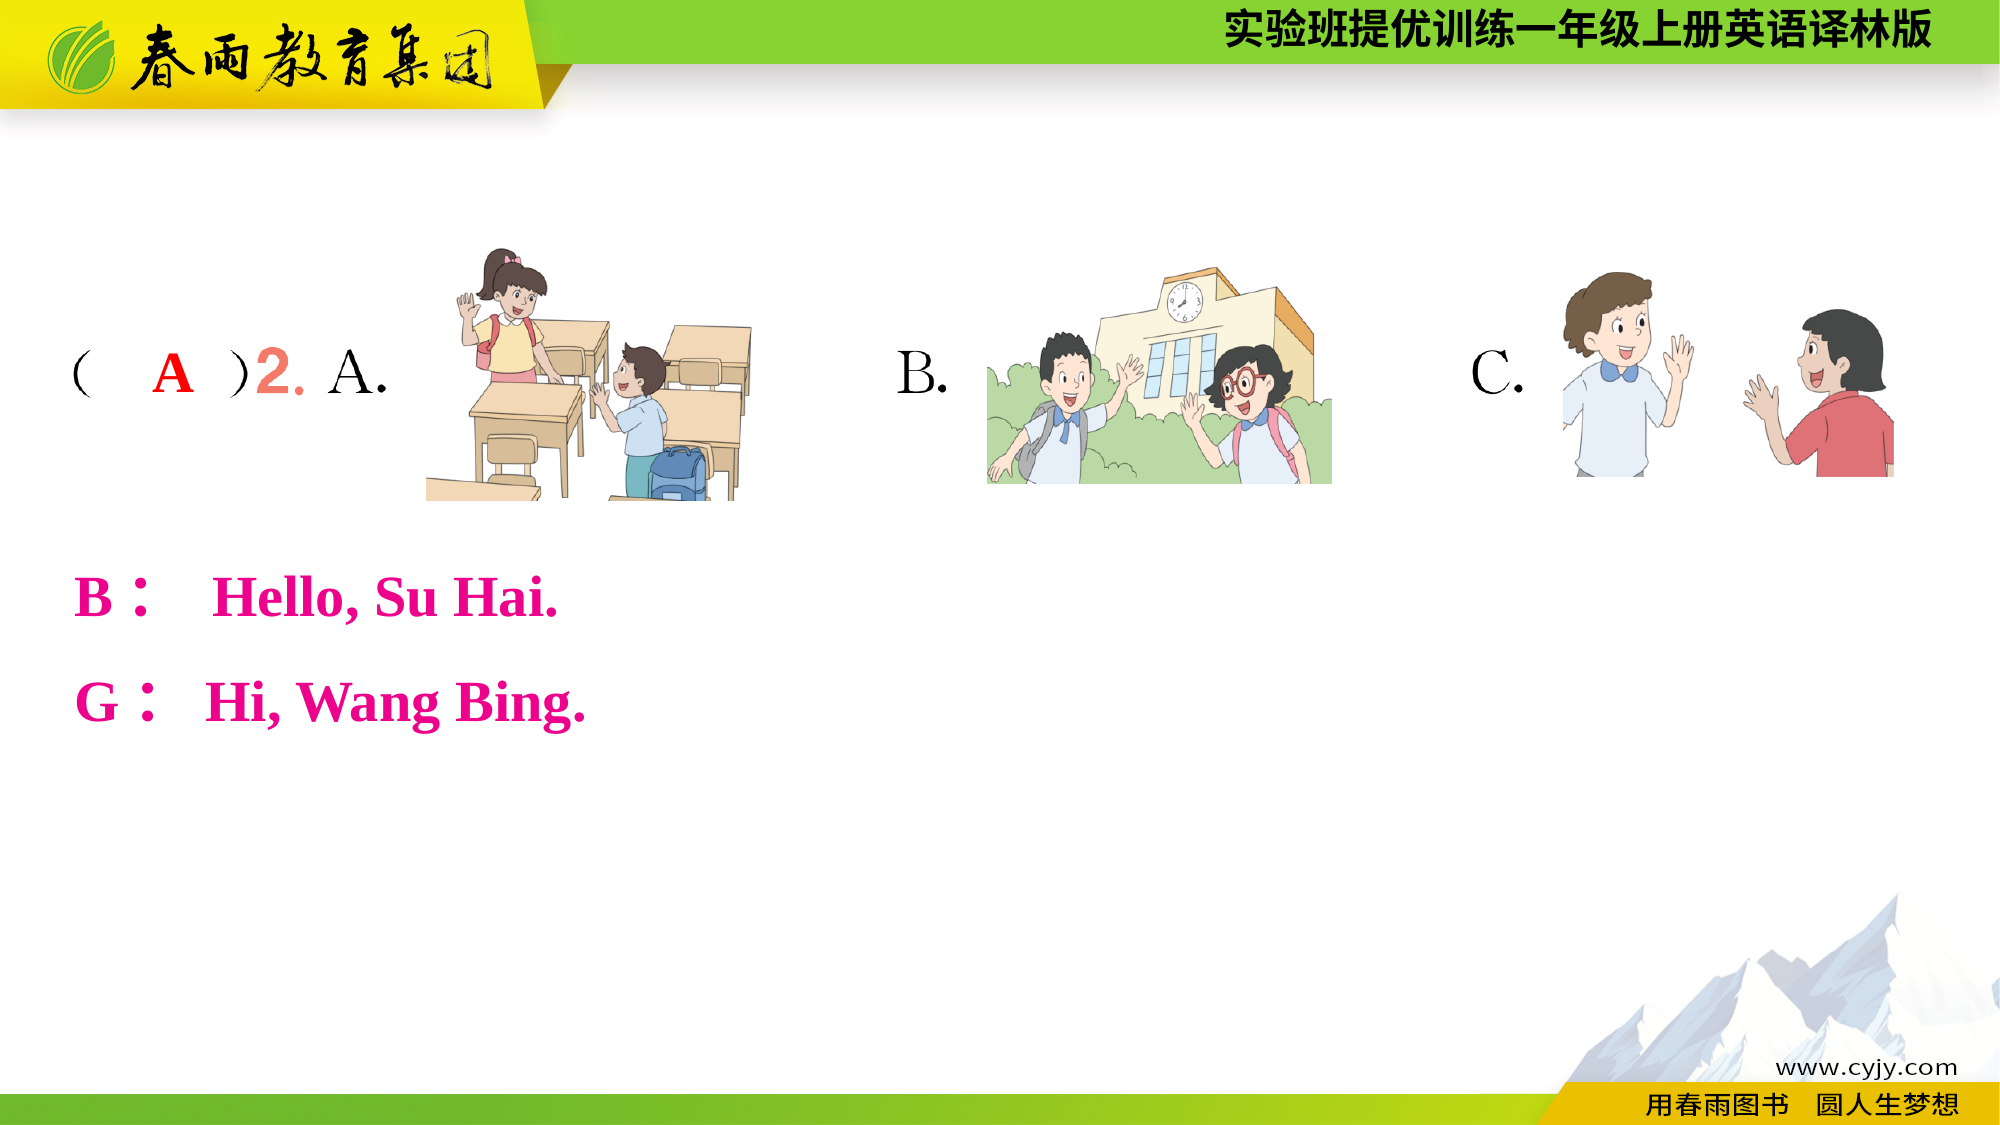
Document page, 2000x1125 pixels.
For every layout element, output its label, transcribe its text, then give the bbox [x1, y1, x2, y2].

picture [0, 0, 2000, 1125]
list B： Hello, Su Hai. G：Hi, Wang Bing. [59, 515, 1944, 729]
